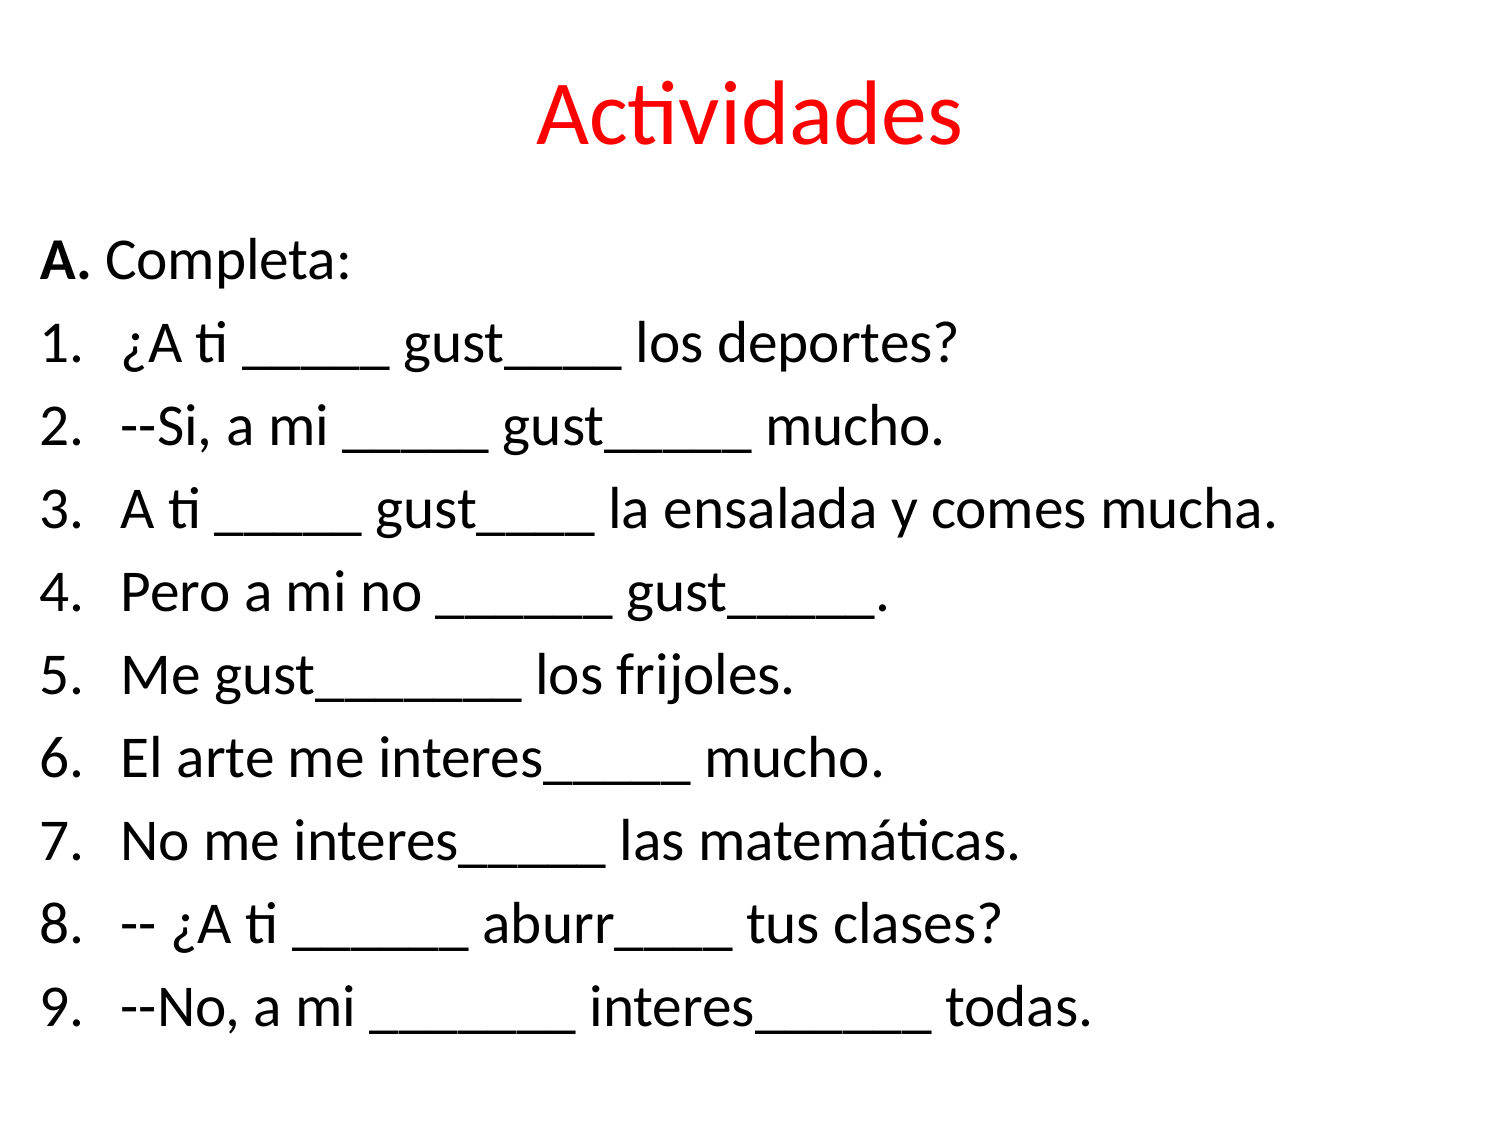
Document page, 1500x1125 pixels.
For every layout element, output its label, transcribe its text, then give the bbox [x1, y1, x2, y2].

text_box A. Completa: ¿A ti _____ gust____ los deportes? --Si, a mi _____ gust_____ mucho. A ti _____ gust____ la ensalada y comes mucha. Pero a mi no ______ gust_____. Me gust_______ los frijoles. El arte me interes_____ mucho. No me interes_____ las matemáticas. -- ¿A ti ______ aburr____ tus clases? --No, a mi _______ interes______ todas. [24, 212, 1500, 1050]
text_box Actividades [74, 45, 1425, 212]
